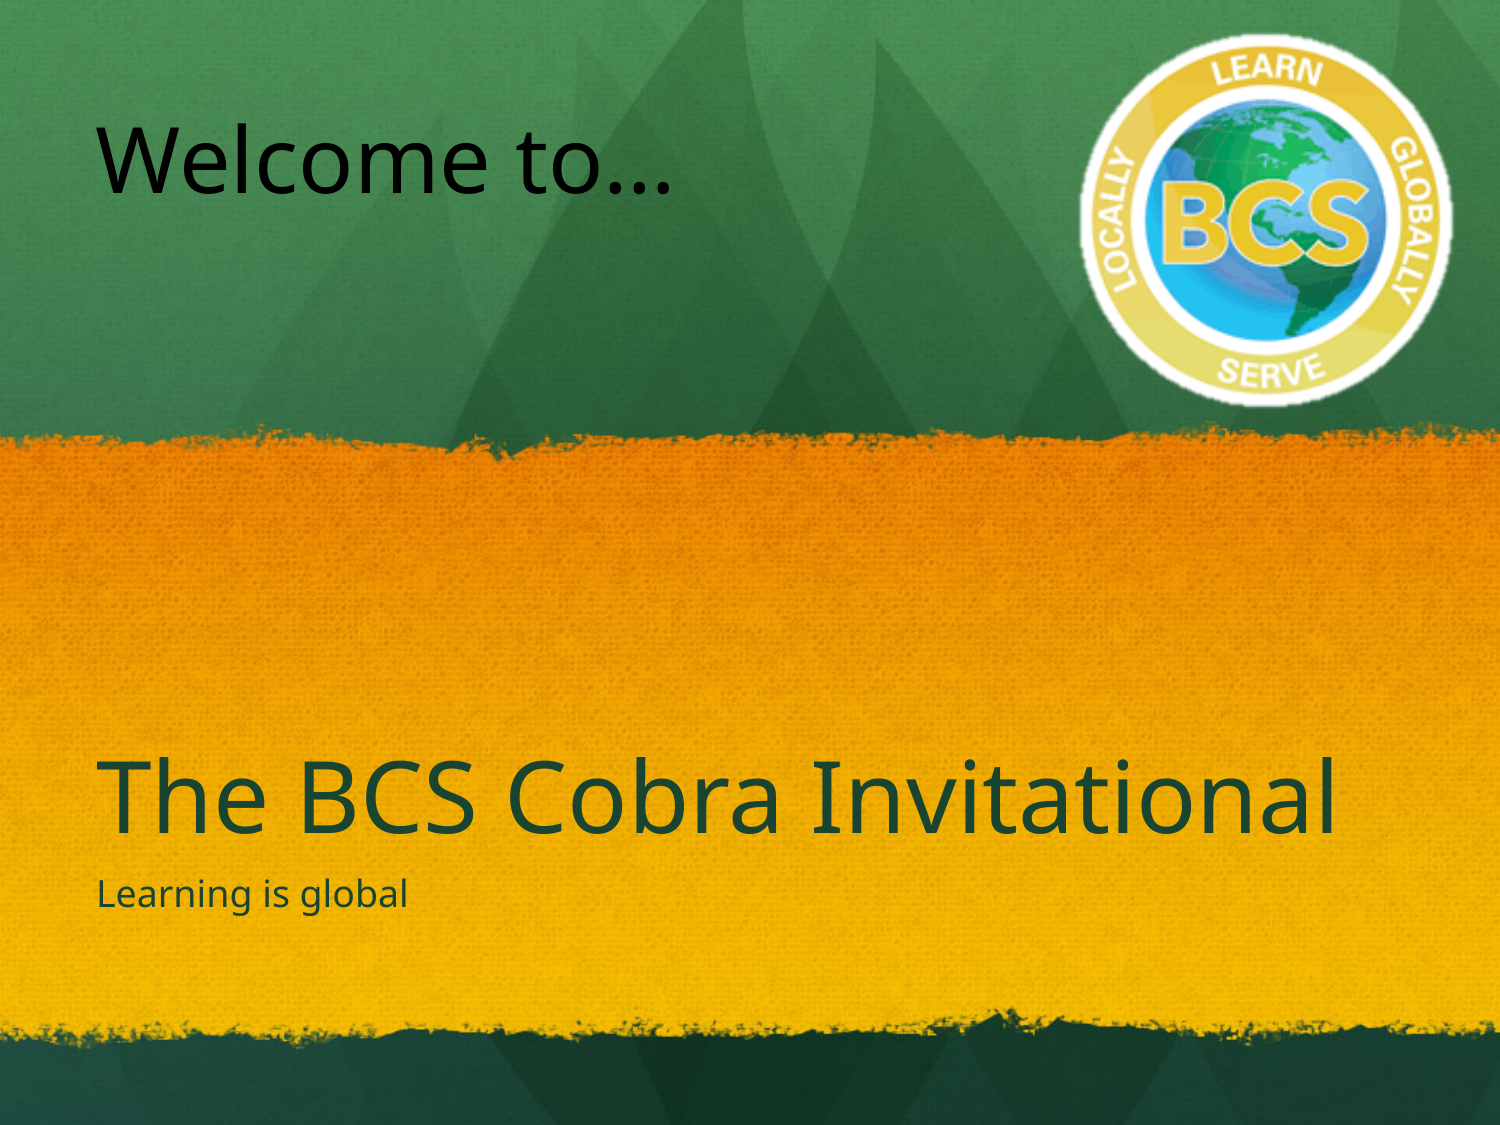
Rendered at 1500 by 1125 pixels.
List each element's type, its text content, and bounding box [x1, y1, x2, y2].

text_box Welcome to… [81, 94, 1047, 220]
subtitle Learning is global [81, 862, 1380, 1025]
title The BCS Cobra Invitational [81, 619, 1380, 861]
picture [0, 0, 1500, 1125]
